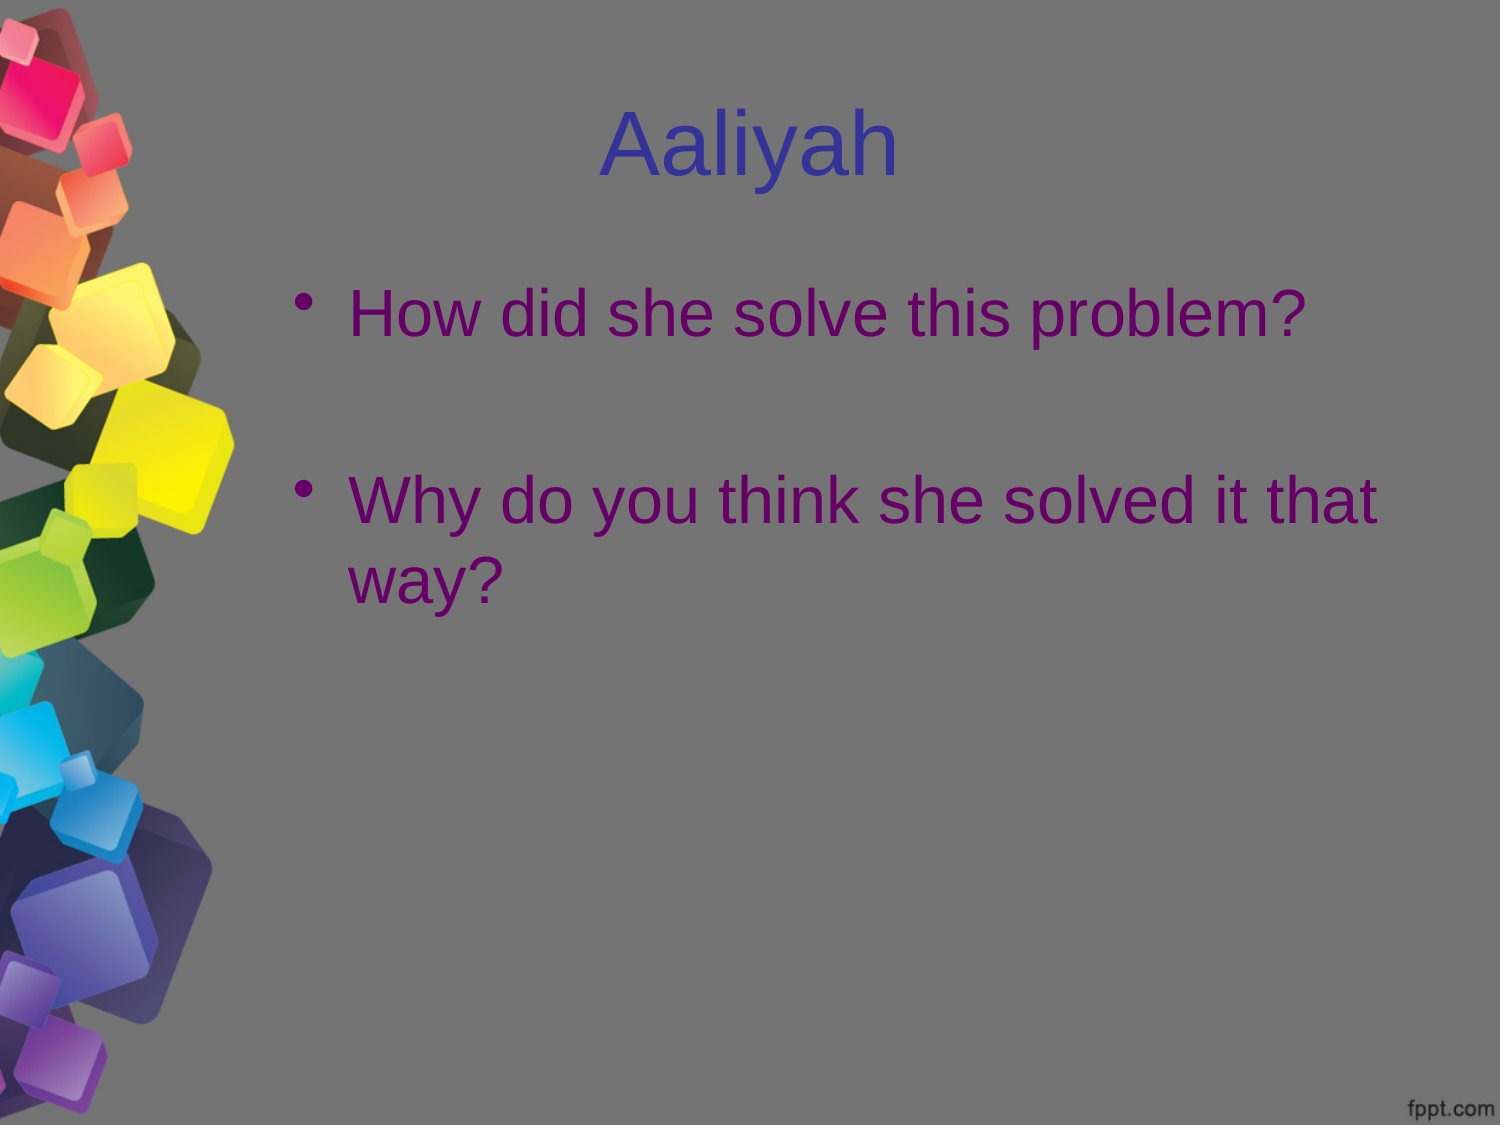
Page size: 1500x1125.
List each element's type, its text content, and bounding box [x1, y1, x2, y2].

list How did she solve this problem? Why do you think she solved it that way? [277, 262, 1426, 1006]
picture [0, 797, 7, 815]
title Aaliyah [74, 44, 1426, 233]
picture [0, 0, 1500, 1125]
